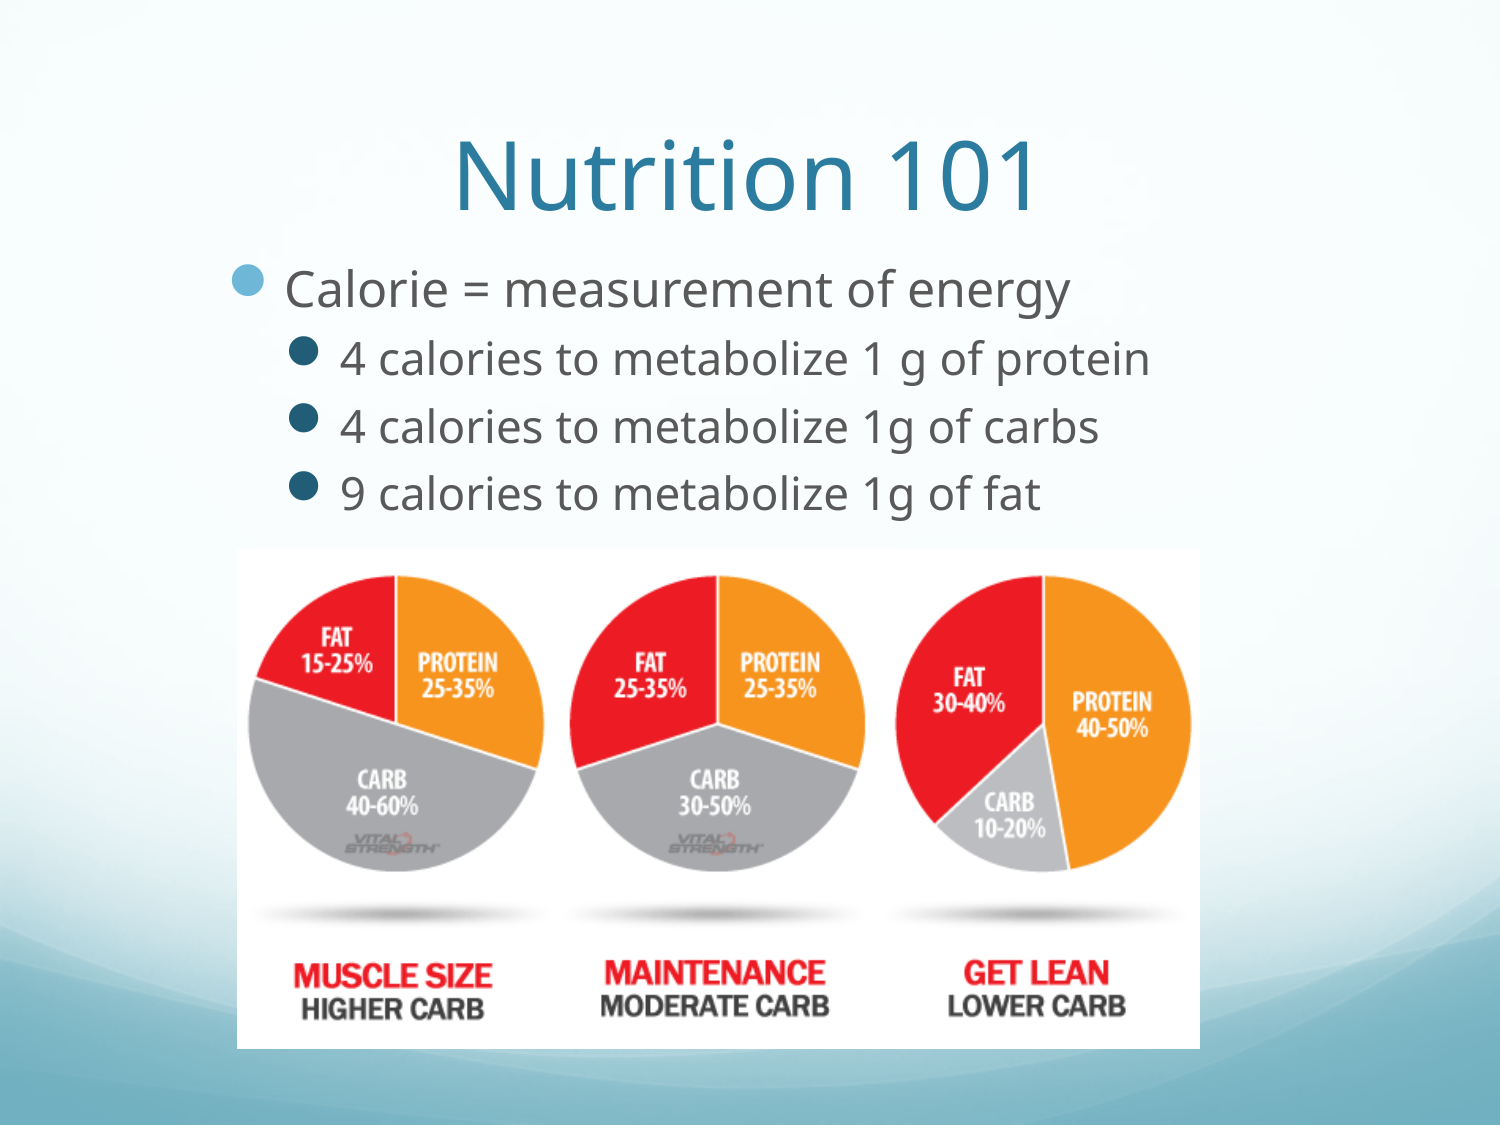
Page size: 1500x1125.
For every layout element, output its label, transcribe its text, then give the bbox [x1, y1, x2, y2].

list Calorie = measurement of energy 4 calories to metabolize 1 g of protein 4 calories to metabolize 1g of carbs 9 calories to metabolize 1g of fat [212, 249, 1335, 763]
picture [236, 549, 1201, 1050]
title Nutrition 101 [90, 17, 1410, 237]
